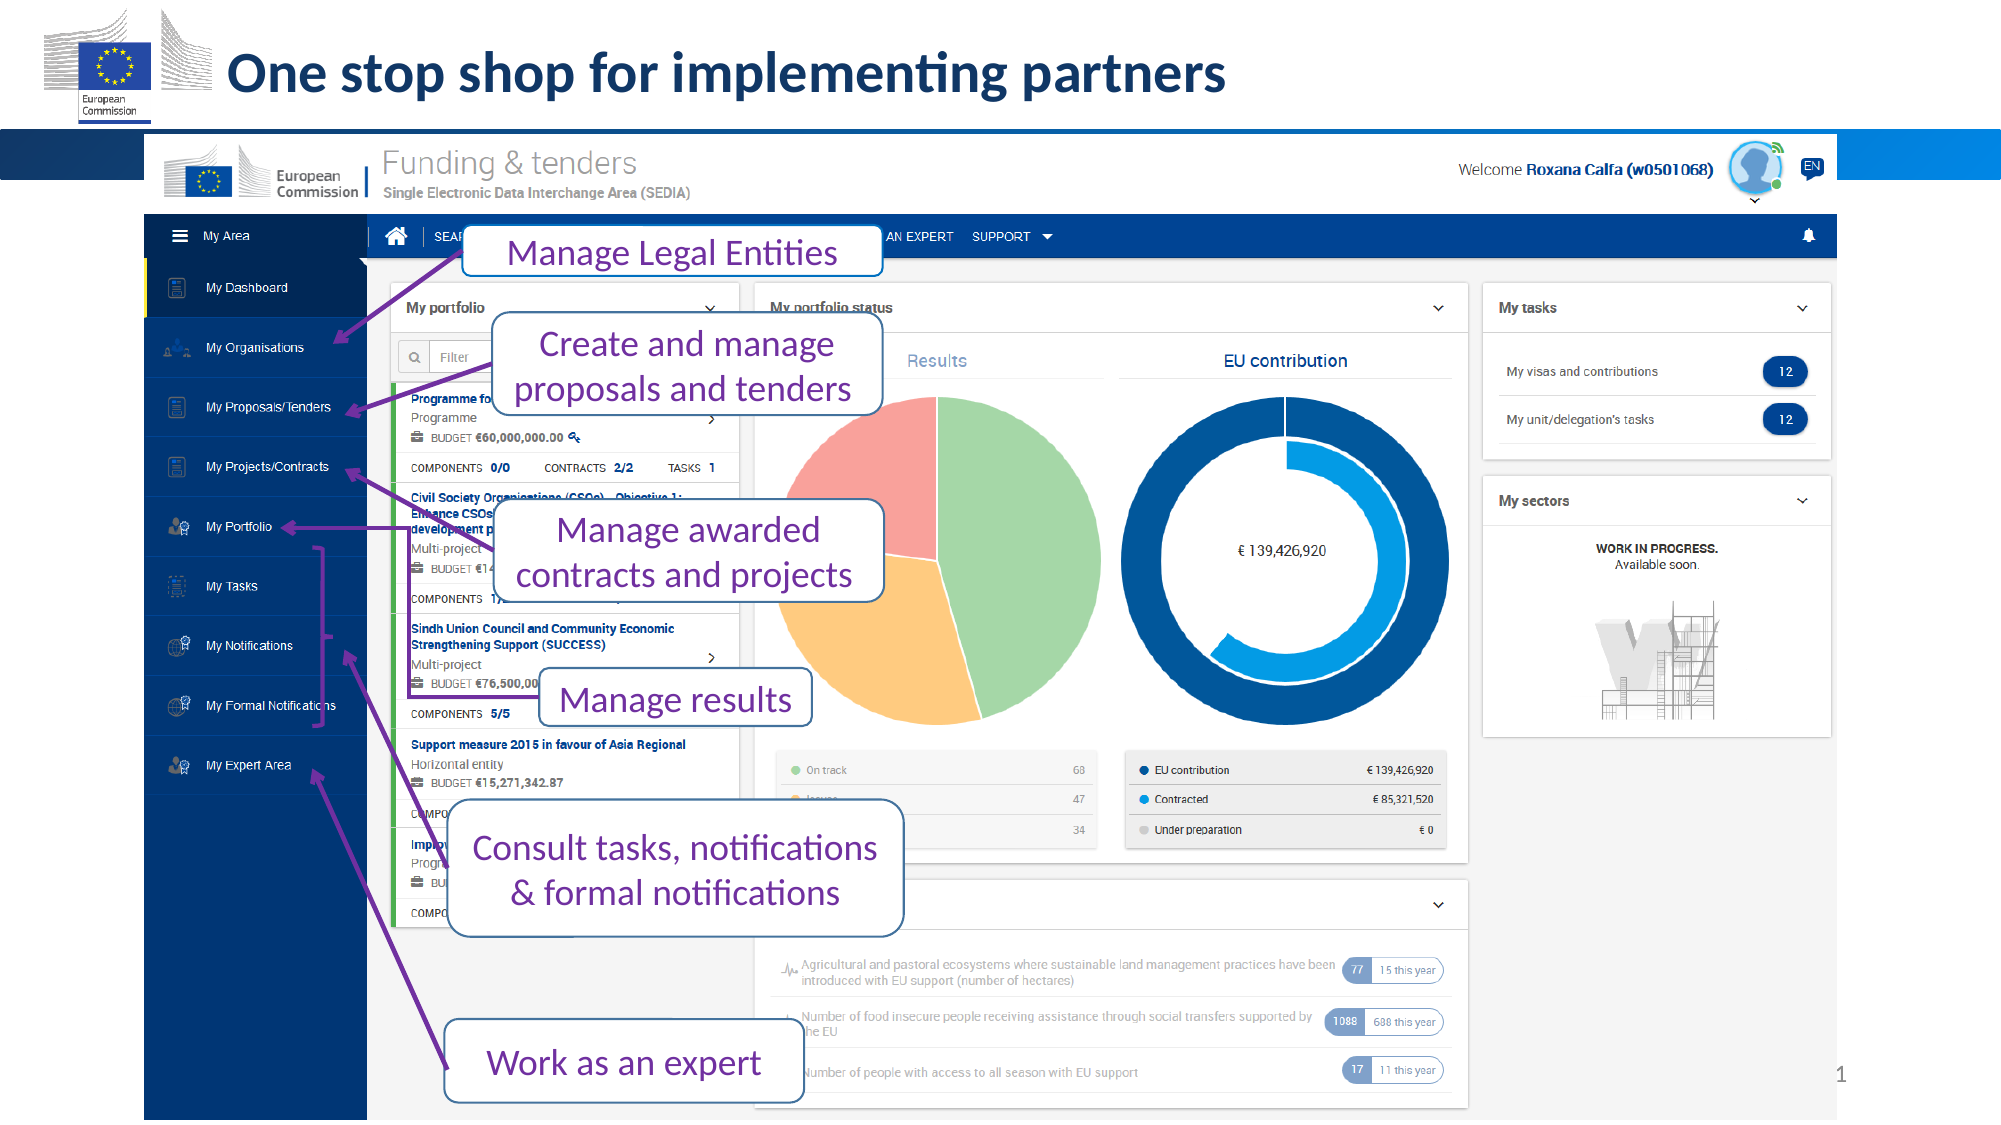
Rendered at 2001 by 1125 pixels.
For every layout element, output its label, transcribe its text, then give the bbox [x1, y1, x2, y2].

text_box One stop shop for implementing partners [212, 0, 2000, 151]
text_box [280, 527, 540, 698]
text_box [312, 768, 448, 1070]
picture [44, 8, 212, 124]
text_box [344, 468, 494, 527]
picture [144, 134, 1837, 1121]
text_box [332, 250, 463, 344]
text_box 31 [1837, 1042, 1863, 1103]
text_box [344, 363, 493, 416]
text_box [344, 698, 448, 768]
